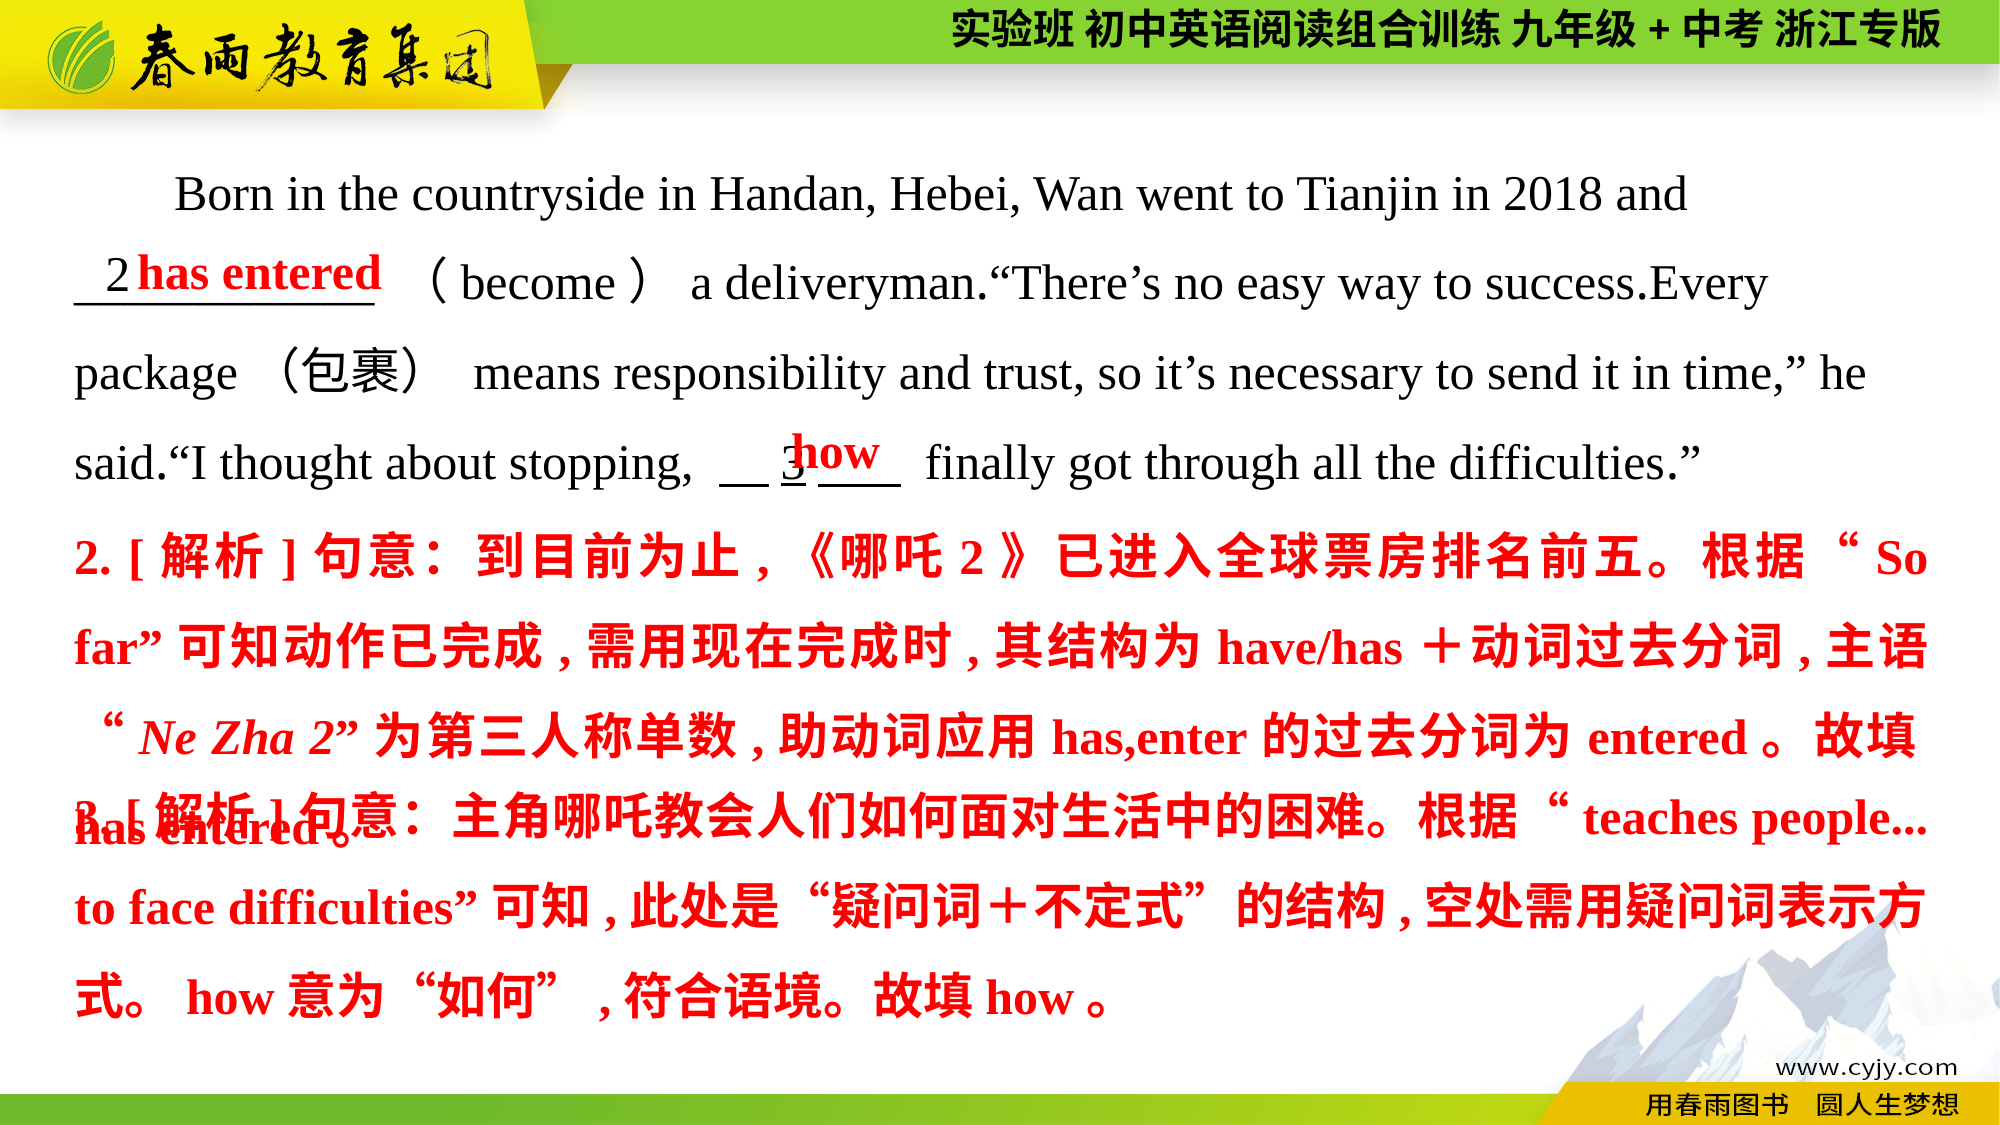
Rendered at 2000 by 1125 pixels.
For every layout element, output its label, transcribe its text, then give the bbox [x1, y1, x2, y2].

text_box 2 [90, 233, 146, 309]
text_box has entered [122, 231, 398, 307]
text_box 2. [解析]句意：到目前为止,《哪吒2》已进入全球票房排名前五。根据“So far”可知动作已完成,需用现在完成时,其结构为have/has＋动词过去分词,主语“Ne Zha 2”为第三人称单数,助动词应用has,enter的过去分词为entered。故填has entered。 [59, 486, 1944, 746]
list Born in the countryside in Handan, Hebei, Wan went to Tianjin in 2018 and ____________ （become）a deliveryman.“There’s no easy way to success.Every package（包裹） means responsibility and trust, so it’s necessary to send it in time,” he said.“I thought about stopping, 3 finally got through all the difficulties.” [59, 122, 1944, 486]
text_box 3. [解析]句意：主角哪吒教会人们如何面对生活中的困难。根据“teaches people... to face difficulties”可知,此处是“疑问词＋不定式”的结构,空处需用疑问词表示方式。how意为“如何”,符合语境。故填how。 [59, 746, 1944, 1032]
text_box how [776, 411, 895, 486]
picture [0, 0, 2000, 1125]
